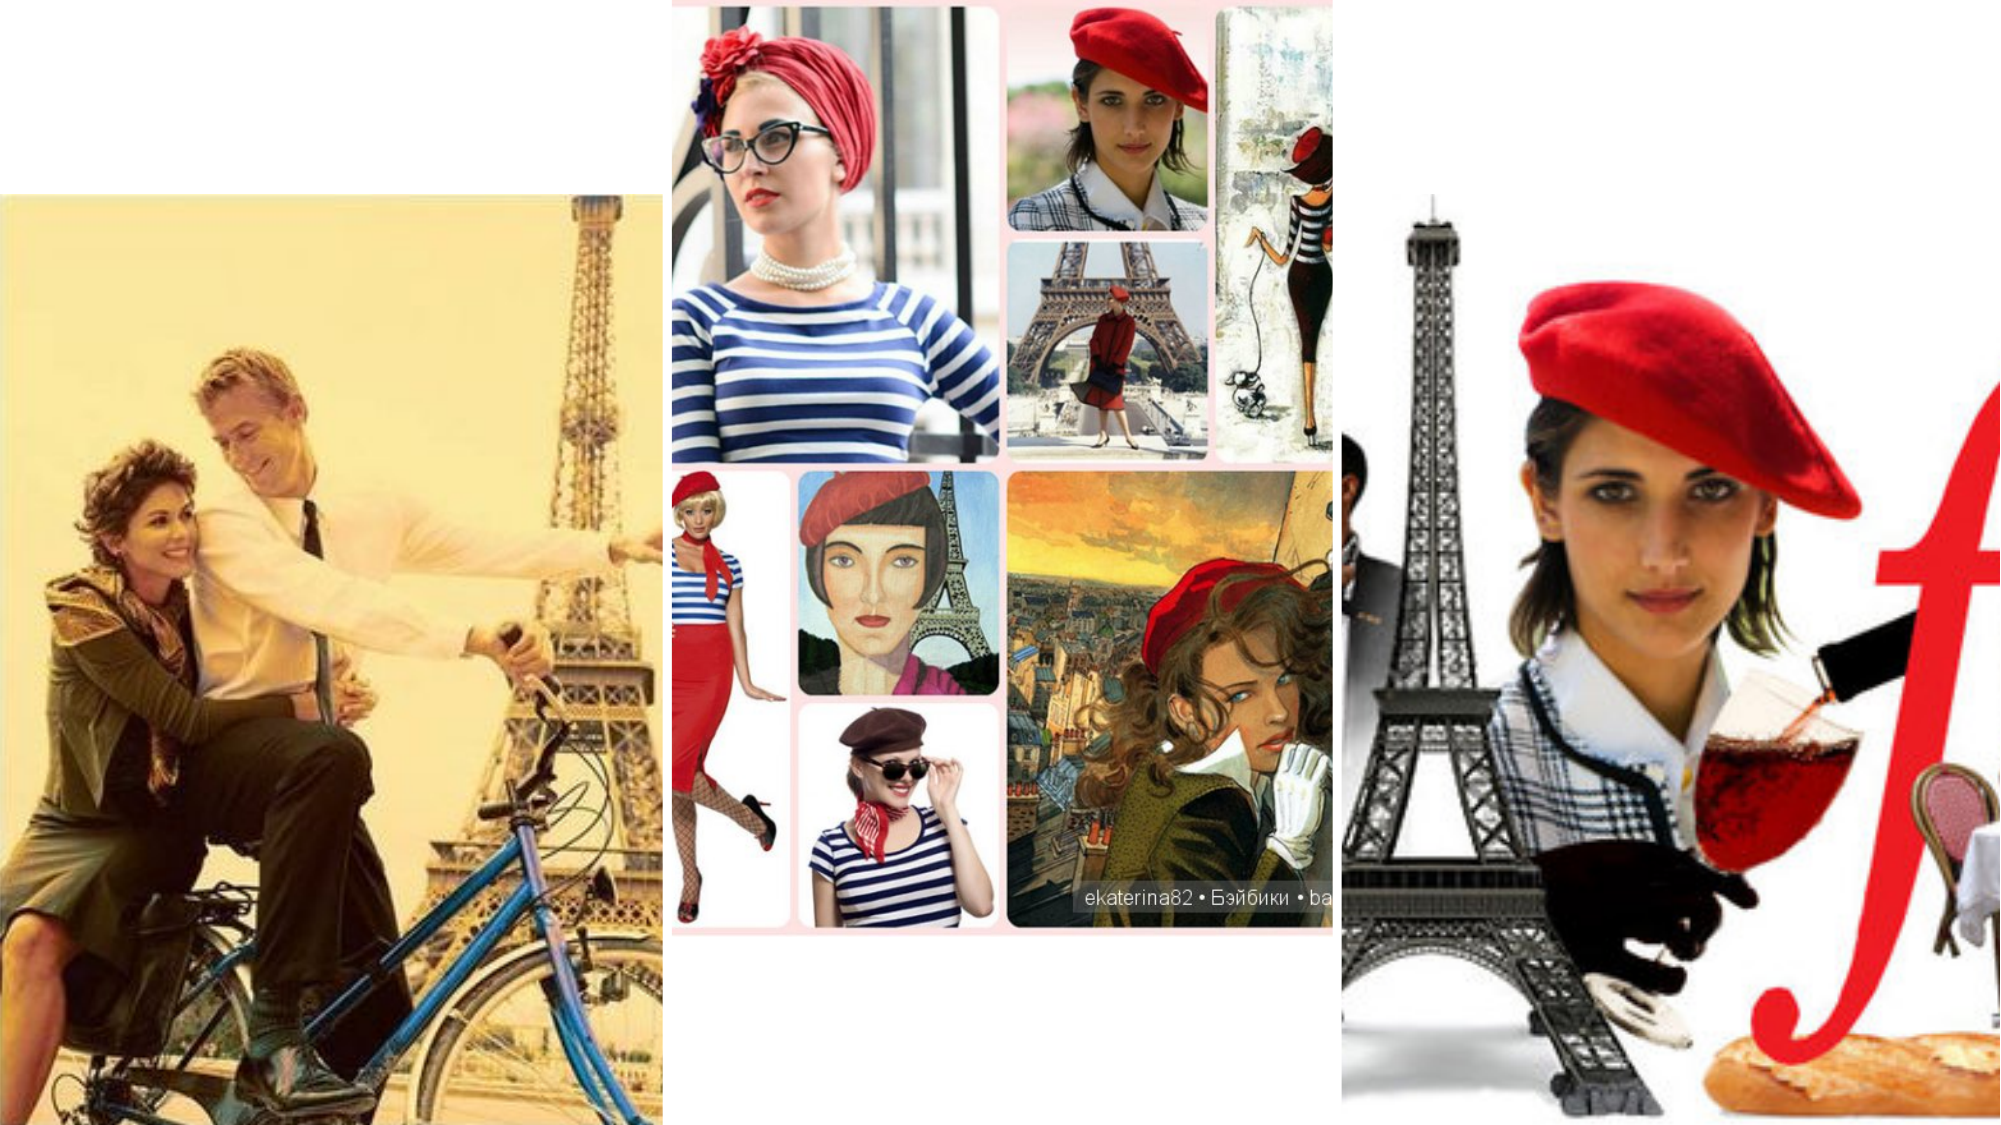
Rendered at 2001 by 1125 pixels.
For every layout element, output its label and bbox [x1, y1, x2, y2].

picture [1341, 194, 2000, 1125]
picture [671, 0, 1333, 937]
picture [0, 194, 663, 1125]
